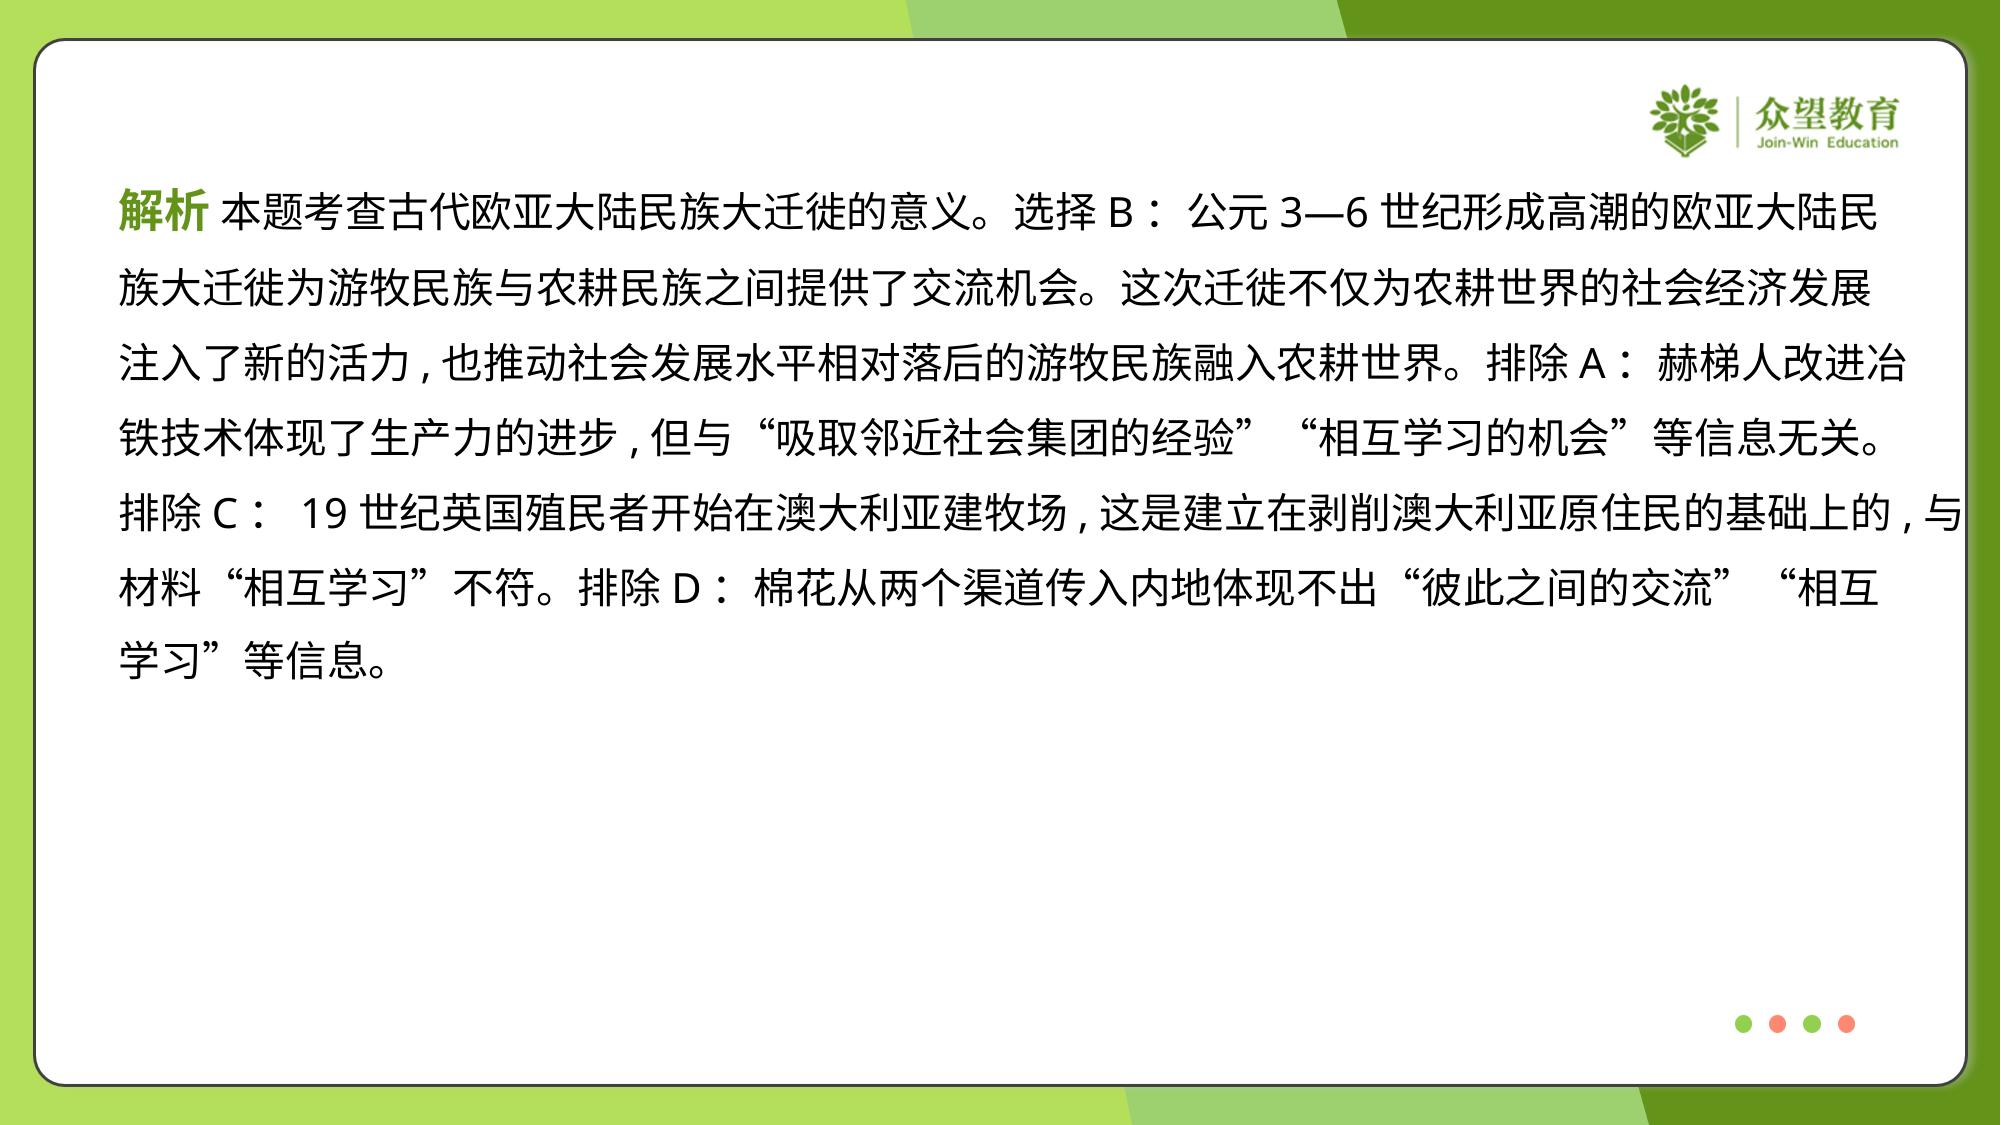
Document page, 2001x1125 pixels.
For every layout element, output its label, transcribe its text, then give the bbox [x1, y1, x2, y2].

text_box 解析 本题考查古代欧亚大陆民族大迁徙的意义。选择B：公元3—6世纪形成高潮的欧亚大陆民 族大迁徙为游牧民族与农耕民族之间提供了交流机会。这次迁徙不仅为农耕世界的社会经济发展 注入了新的活力,也推动社会发展水平相对落后的游牧民族融入农耕世界。排除A：赫梯人改进冶 铁技术体现了生产力的进步,但与“吸取邻近社会集团的经验”“相互学习的机会”等信息无关。 排除C：19世纪英国殖民者开始在澳大利亚建牧场,这是建立在剥削澳大利亚原住民的基础上的,与 材料“相互学习”不符。排除D：棉花从两个渠道传入内地体现不出“彼此之间的交流”“相互 学习”等信息。 [118, 159, 1883, 677]
picture [0, 0, 2000, 1125]
